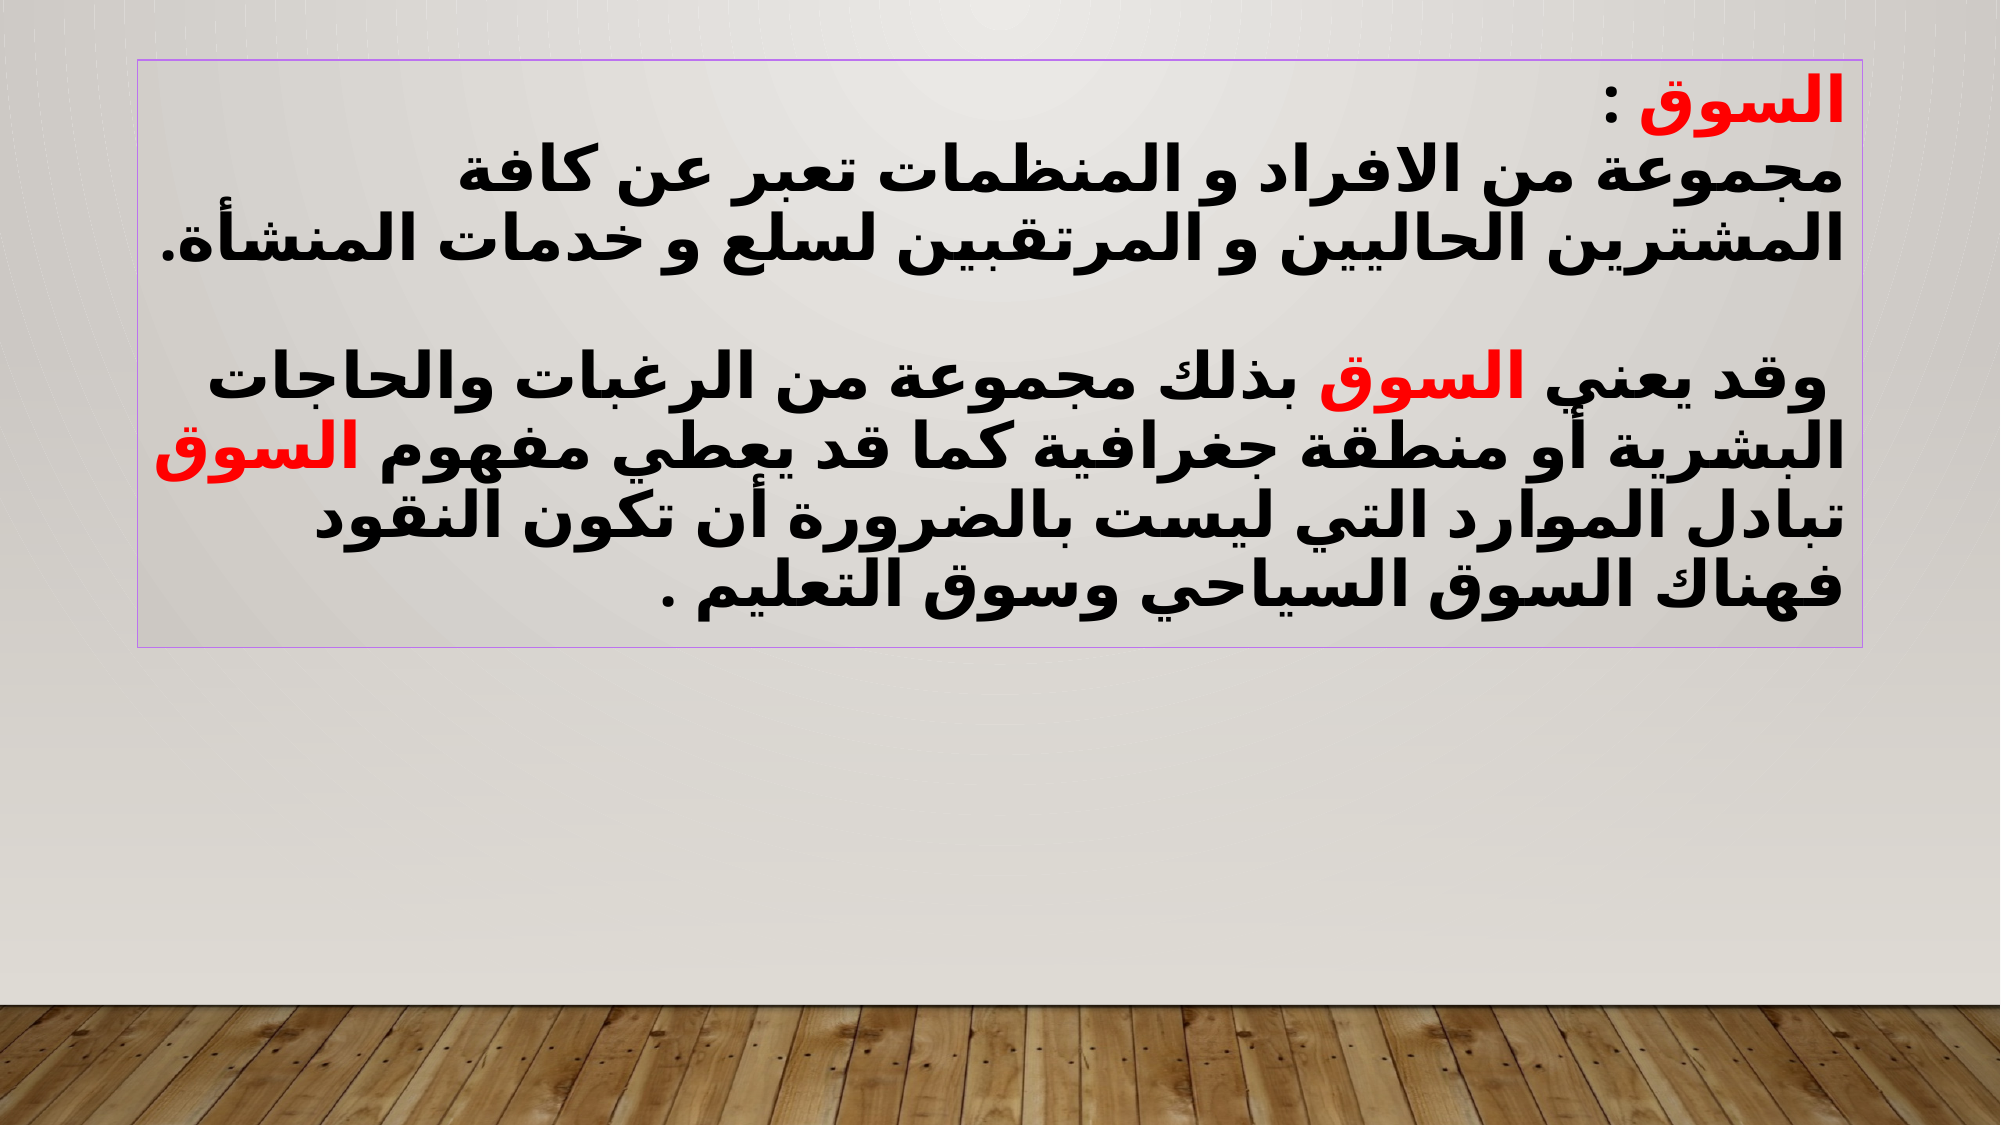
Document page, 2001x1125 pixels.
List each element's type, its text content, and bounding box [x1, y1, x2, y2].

title السوق : مجموعة من الافراد و المنظمات تعبر عن كافة المشترين الحاليين و المرتقبين لسلع و خدمات المنشأة. وقد يعني السوق بذلك مجموعة من الرغبات والحاجات البشرية أو منطقة جغرافية كما قد يعطي مفهوم السوق تبادل الموارد التي ليست بالضرورة أن تكون النقود فهناك السوق السياحي وسوق التعليم . [137, 59, 1863, 648]
picture [0, 1005, 2000, 1125]
